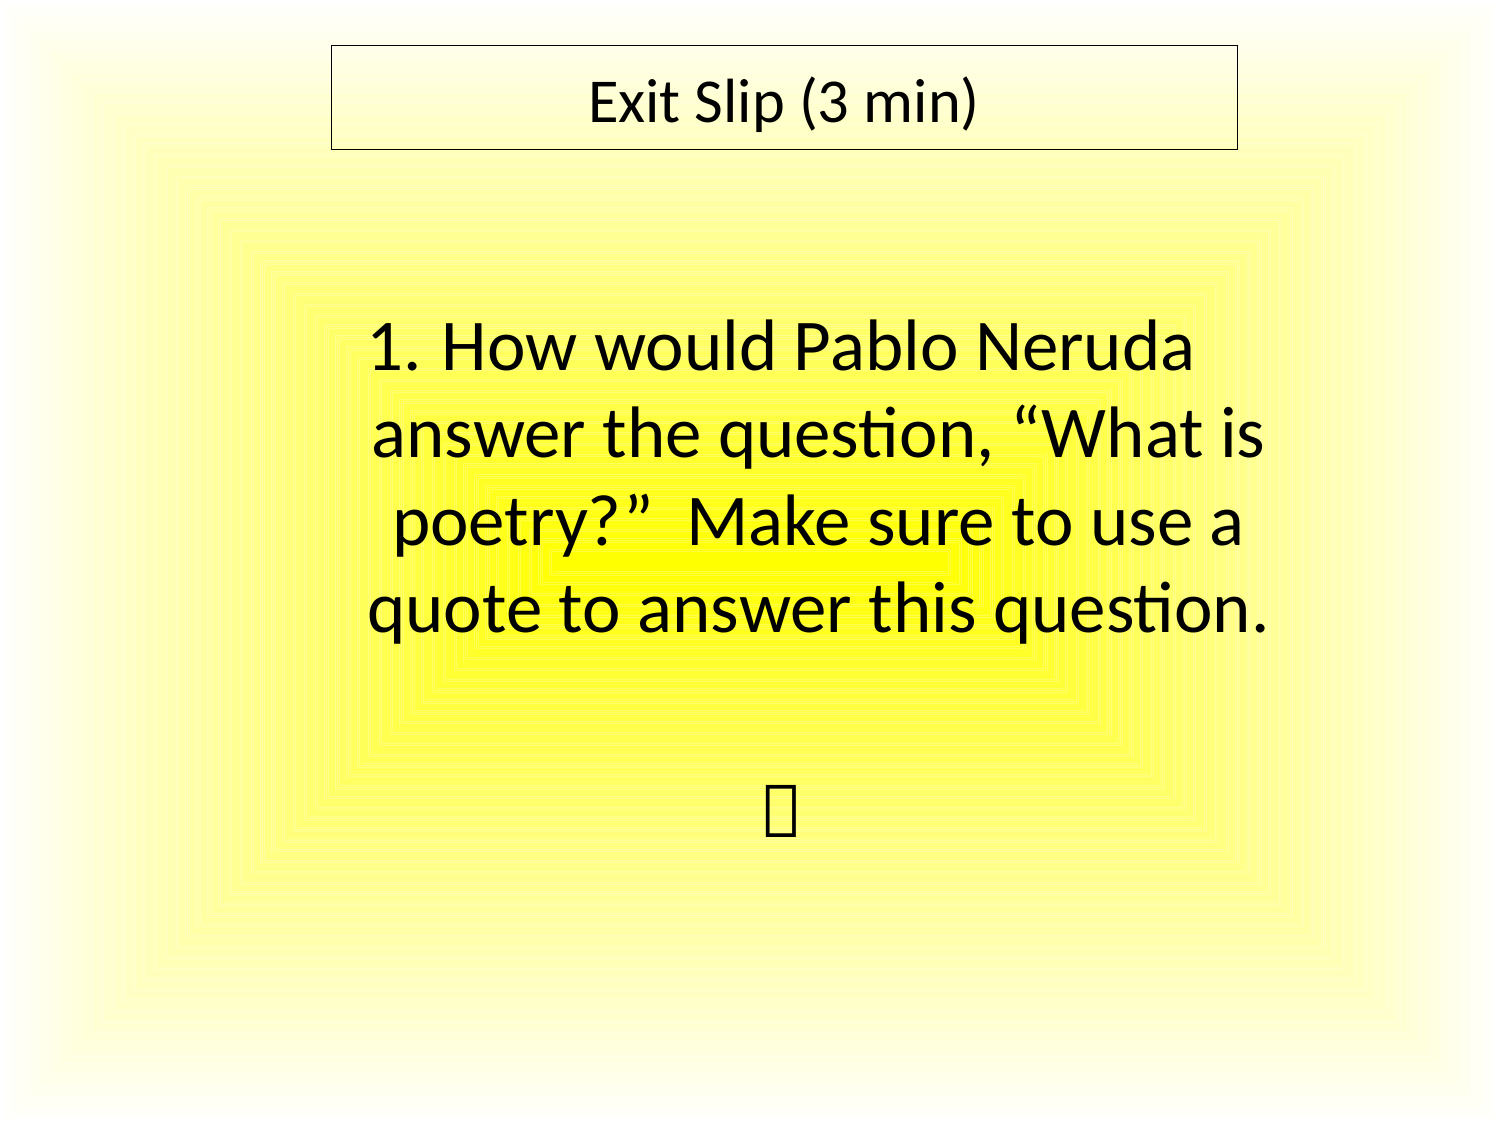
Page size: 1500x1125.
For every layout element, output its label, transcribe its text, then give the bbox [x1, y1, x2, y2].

list How would Pablo Neruda answer the question, “What is poetry?” Make sure to use a quote to answer this question.  [99, 187, 1313, 1063]
text_box Exit Slip (3 min) [331, 45, 1238, 150]
